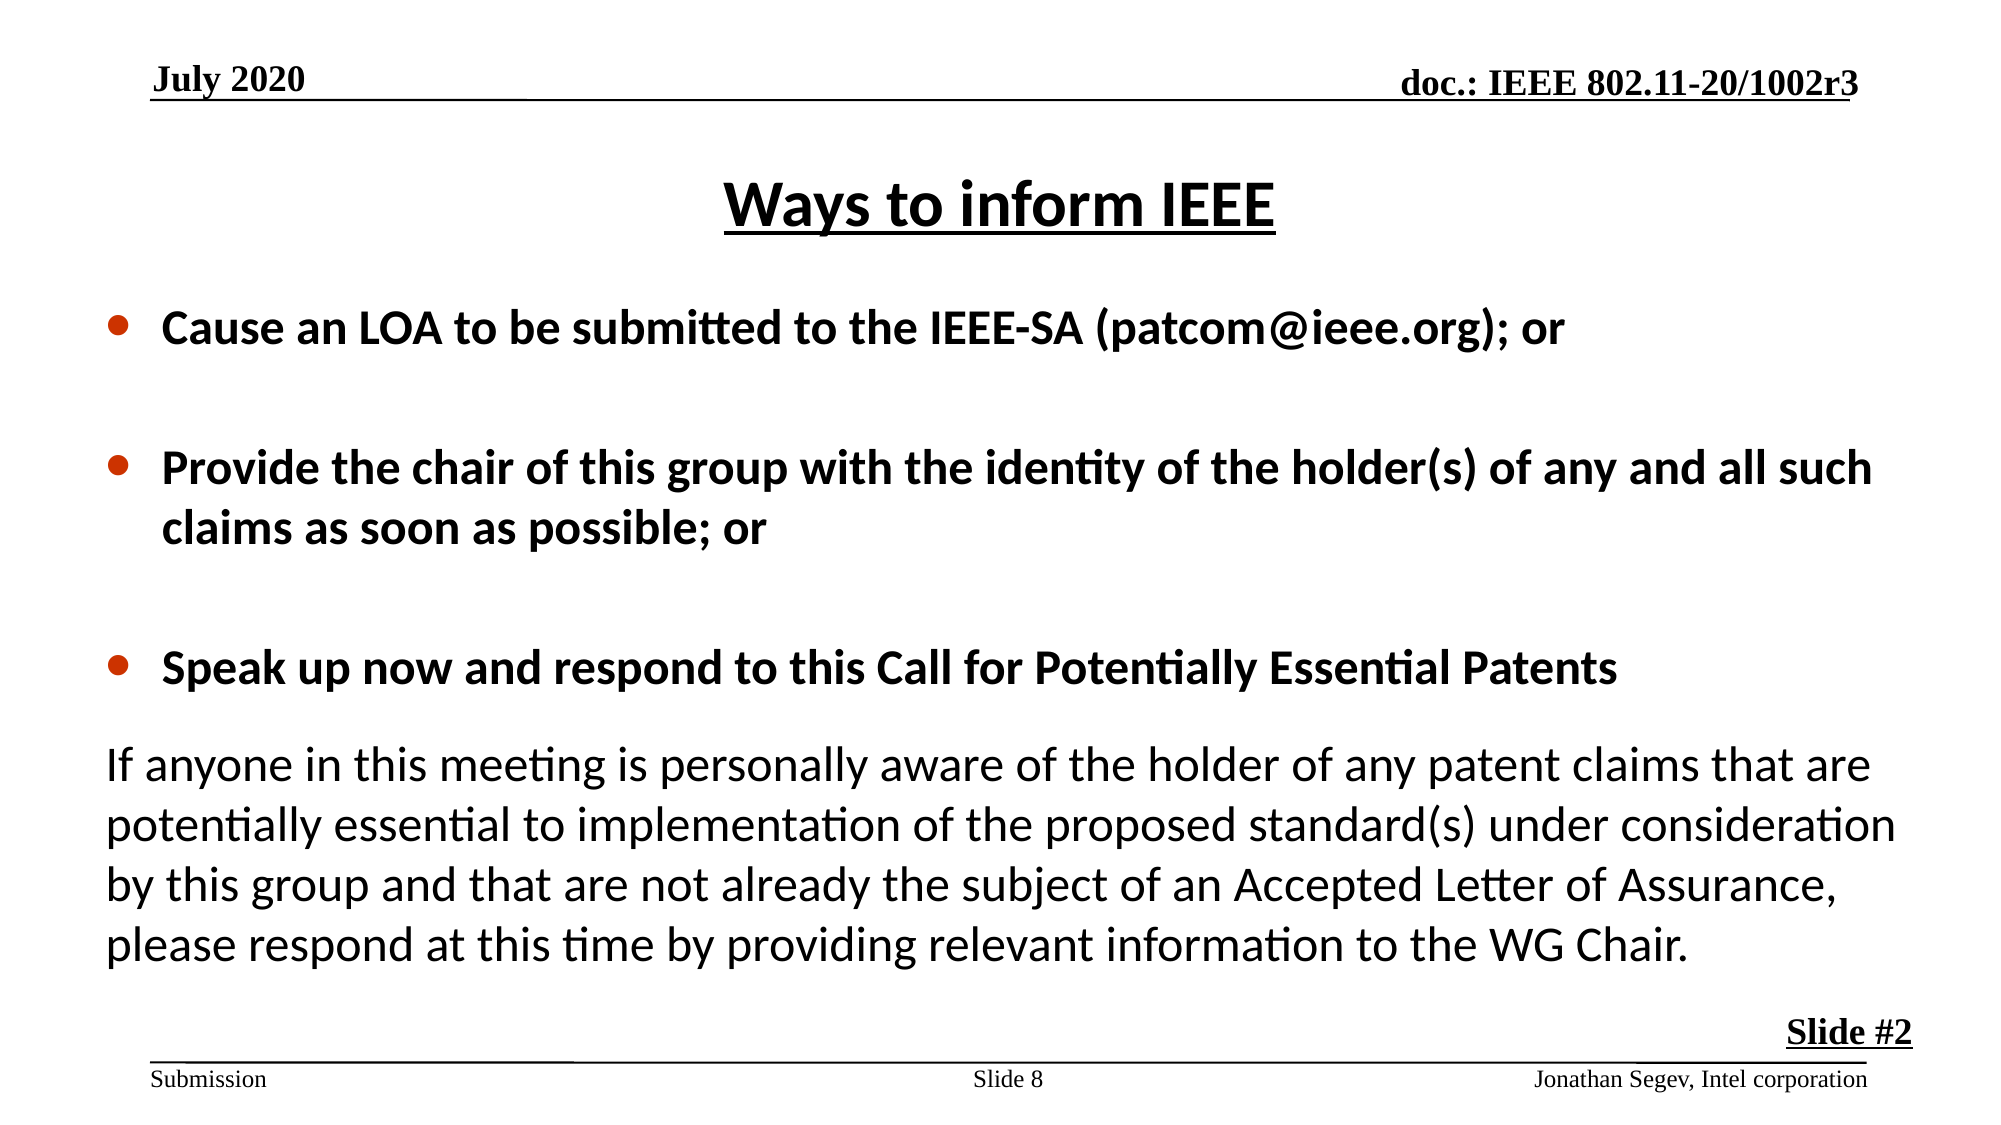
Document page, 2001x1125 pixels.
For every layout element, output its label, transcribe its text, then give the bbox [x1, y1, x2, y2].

footer Jonathan Segev, Intel corporation [1171, 1061, 1869, 1093]
list Cause an LOA to be submitted to the IEEE-SA (patcom@ieee.org); or Provide the chair of this group with the identity of the holder(s) of any and all such claims as soon as possible; or Speak up now and respond to this Call for Potentially Essential Patents If anyone in this meeting is personally aware of the holder of any patent claims that are potentially essential to implementation of the proposed standard(s) under consideration by this group and that are not already the subject of an Accepted Letter of Assurance, please respond at this time by providing relevant information to the WG Chair. [90, 286, 1946, 1000]
title Ways to inform IEEE [149, 112, 1850, 286]
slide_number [152, 54, 563, 100]
text_box Slide #2 [1771, 999, 1928, 1060]
slide_number Slide 8 [950, 1061, 1067, 1123]
